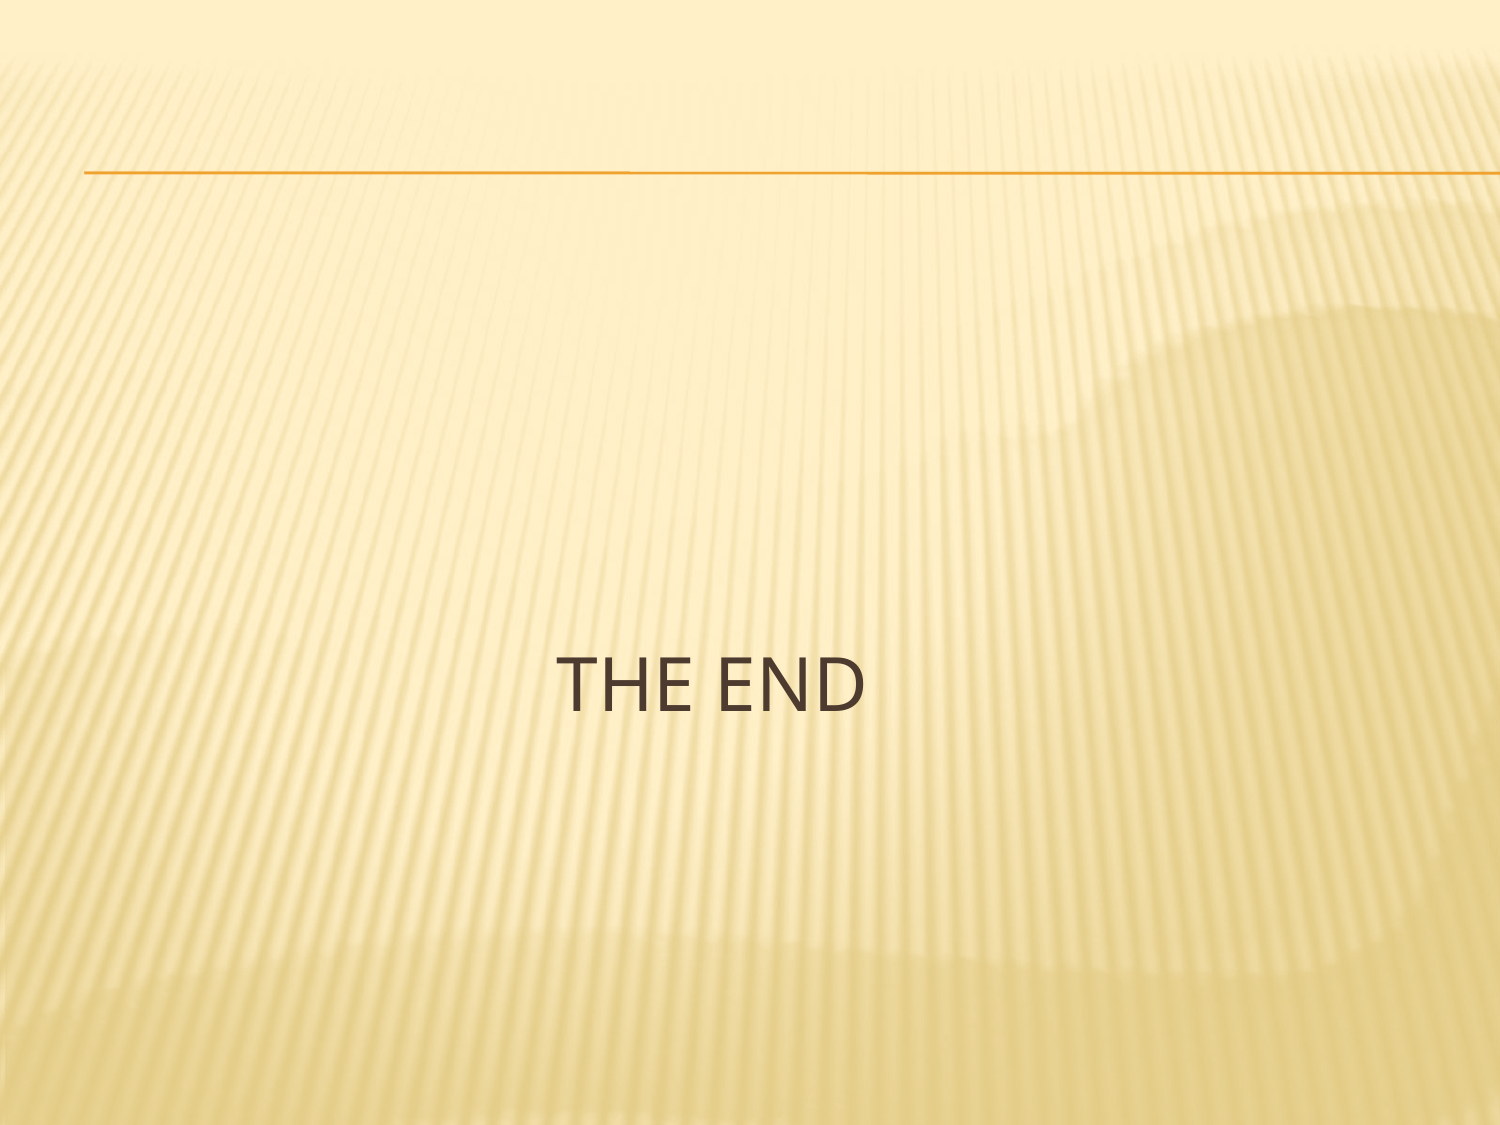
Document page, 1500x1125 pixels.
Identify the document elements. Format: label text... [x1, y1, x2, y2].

title The end [287, 612, 1138, 750]
